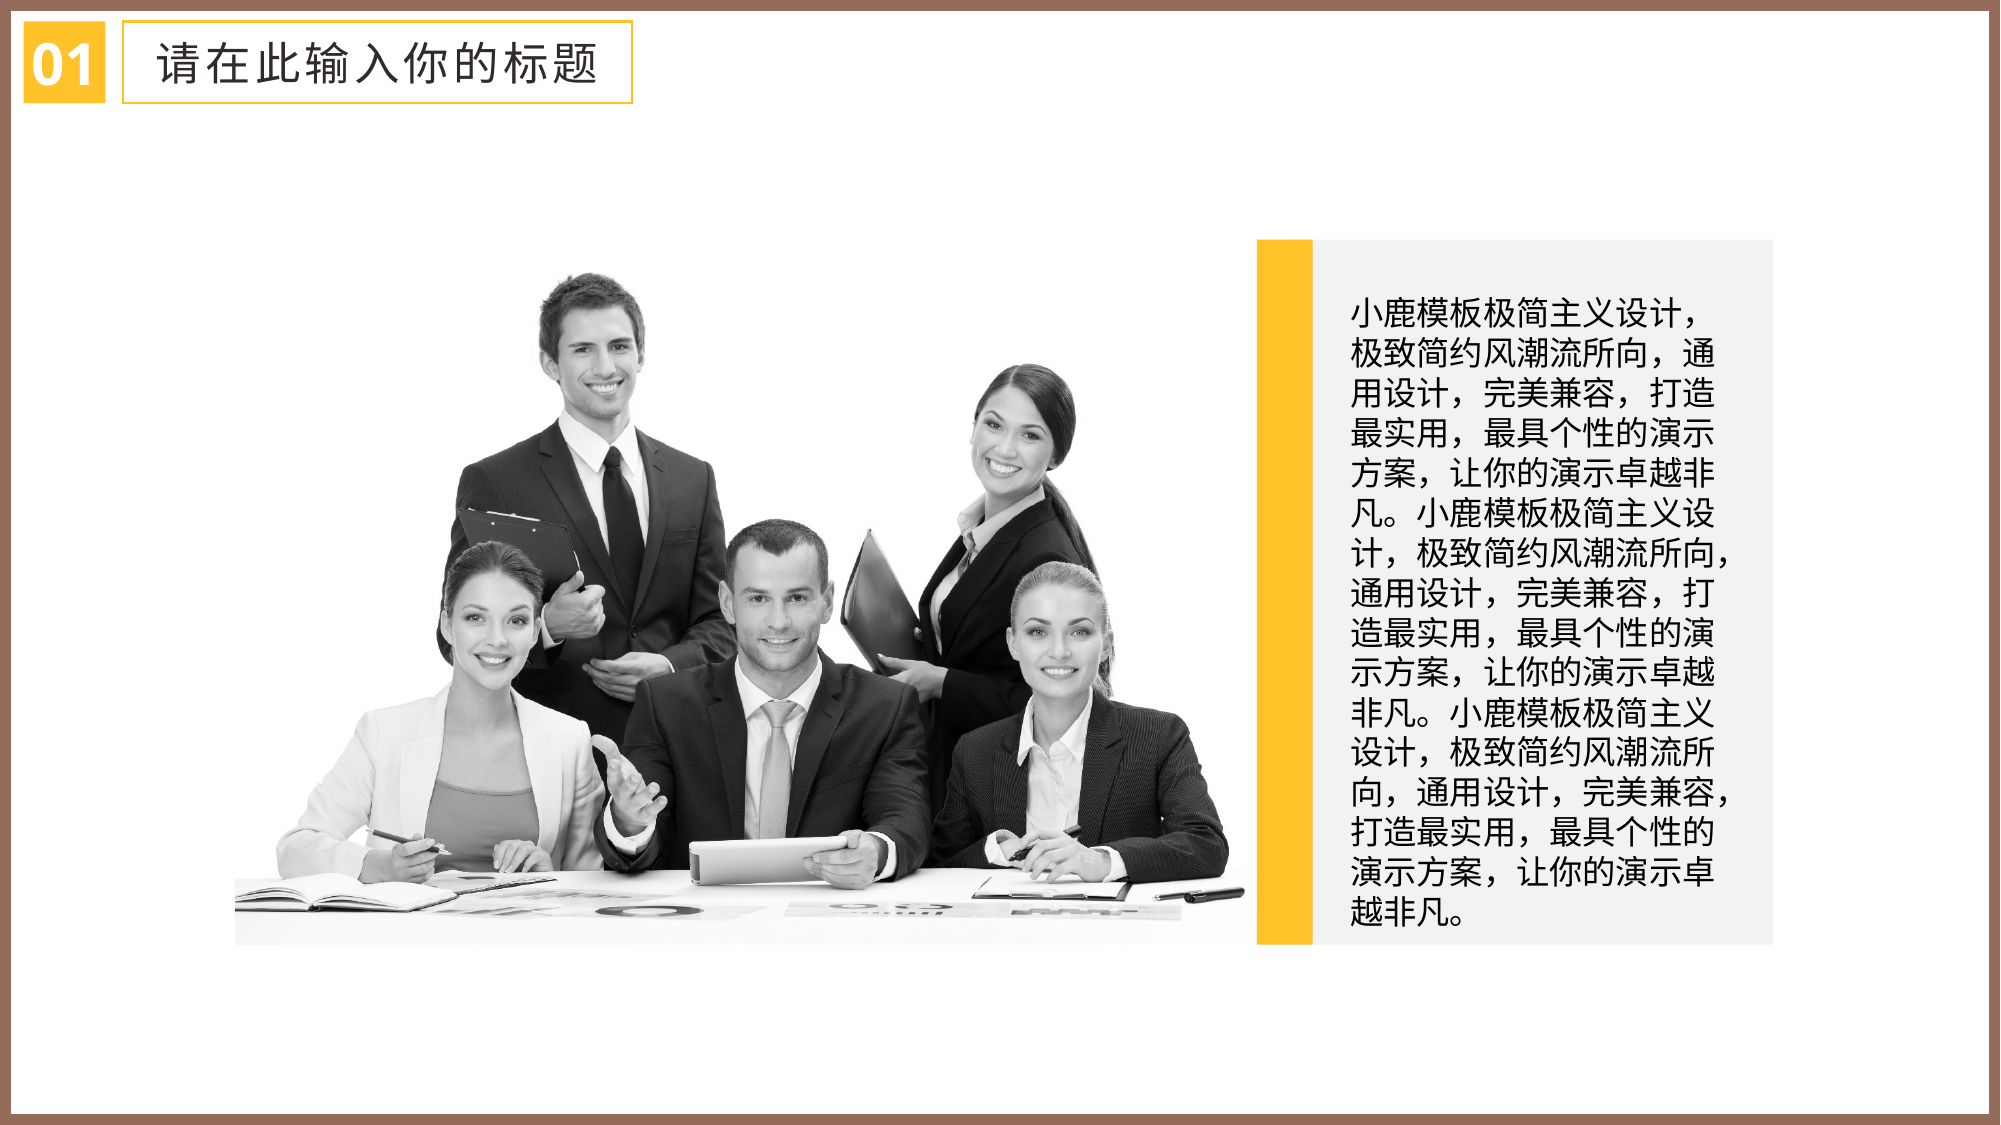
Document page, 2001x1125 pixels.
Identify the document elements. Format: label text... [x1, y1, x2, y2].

text_box 请在此输入你的标题 [122, 20, 633, 104]
text_box [1256, 238, 1314, 946]
text_box 01 [23, 20, 106, 104]
text_box [1314, 238, 1774, 946]
text_box 小鹿模板极简主义设计，极致简约风潮流所向，通用设计，完美兼容，打造最实用，最具个性的演示方案，让你的演示卓越非凡。小鹿模板极简主义设计，极致简约风潮流所向，通用设计，完美兼容，打造最实用，最具个性的演示方案，让你的演示卓越非凡。小鹿模板极简主义设计，极致简约风潮流所向，通用设计，完美兼容，打造最实用，最具个性的演示方案，让你的演示卓越非凡。 [1335, 285, 1756, 939]
text_box [0, 0, 2000, 1125]
picture [235, 239, 1285, 945]
